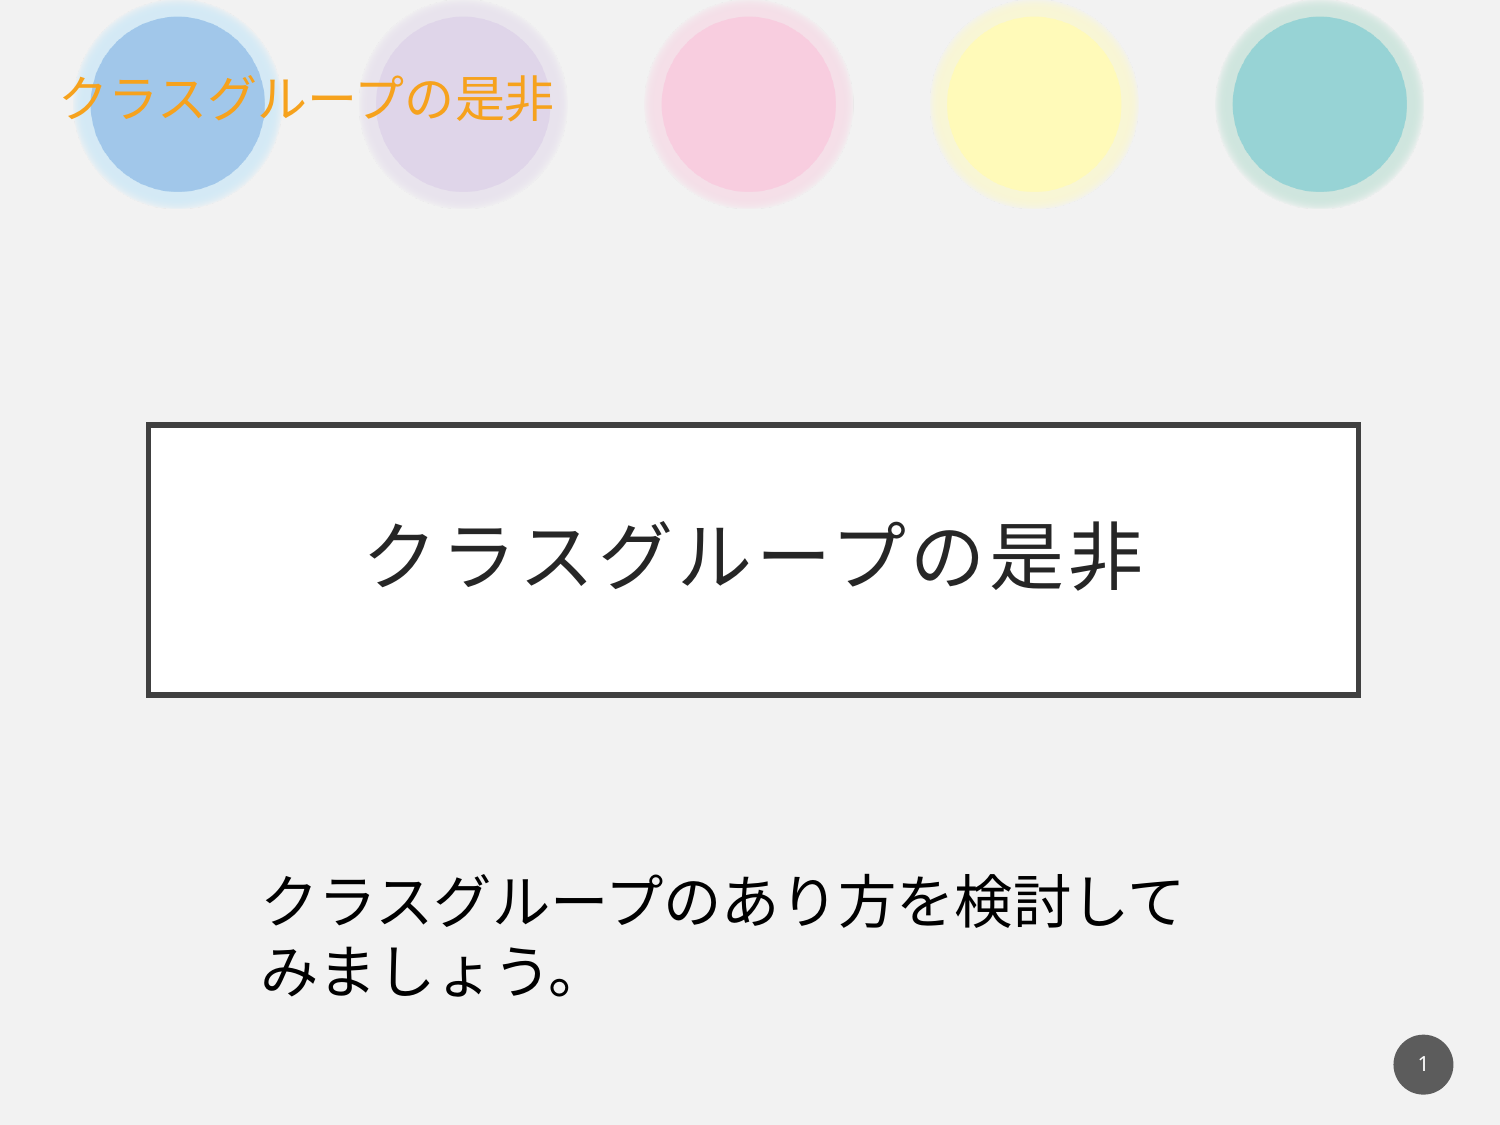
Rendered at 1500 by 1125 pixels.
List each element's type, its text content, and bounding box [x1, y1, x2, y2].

picture [73, 88, 96, 114]
slide_number 1 [1393, 1034, 1454, 1095]
picture [73, 0, 1424, 209]
text_box クラスグループのあり方を検討してみましょう。 [245, 858, 1248, 1013]
text_box クラスグループの是非 [148, 424, 1359, 695]
